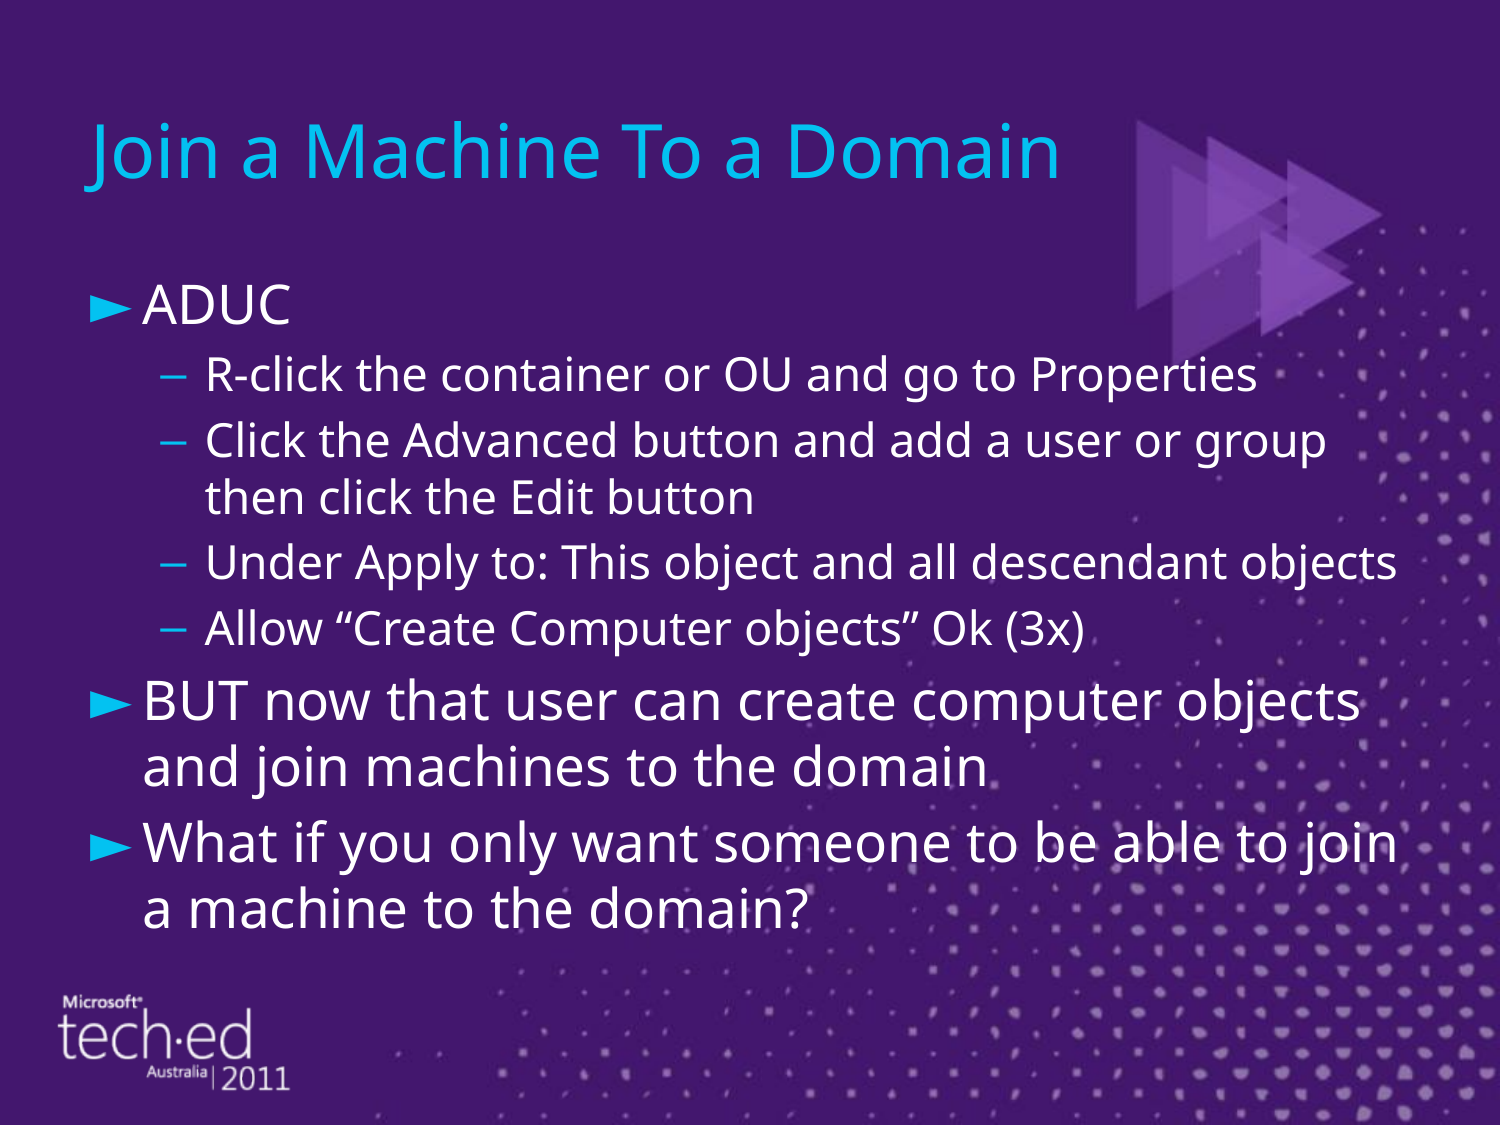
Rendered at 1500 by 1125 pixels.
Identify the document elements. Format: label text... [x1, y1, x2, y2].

list ADUC R-click the container or OU and go to Properties Click the Advanced button and add a user or group then click the Edit button Under Apply to: This object and all descendant objects Allow “Create Computer objects” Ok (3x) BUT now that user can create computer objects and join machines to the domain What if you only want someone to be able to join a machine to the domain? [75, 262, 1425, 1005]
picture [0, 0, 1500, 1125]
title Join a Machine To a Domain [75, 54, 1425, 243]
